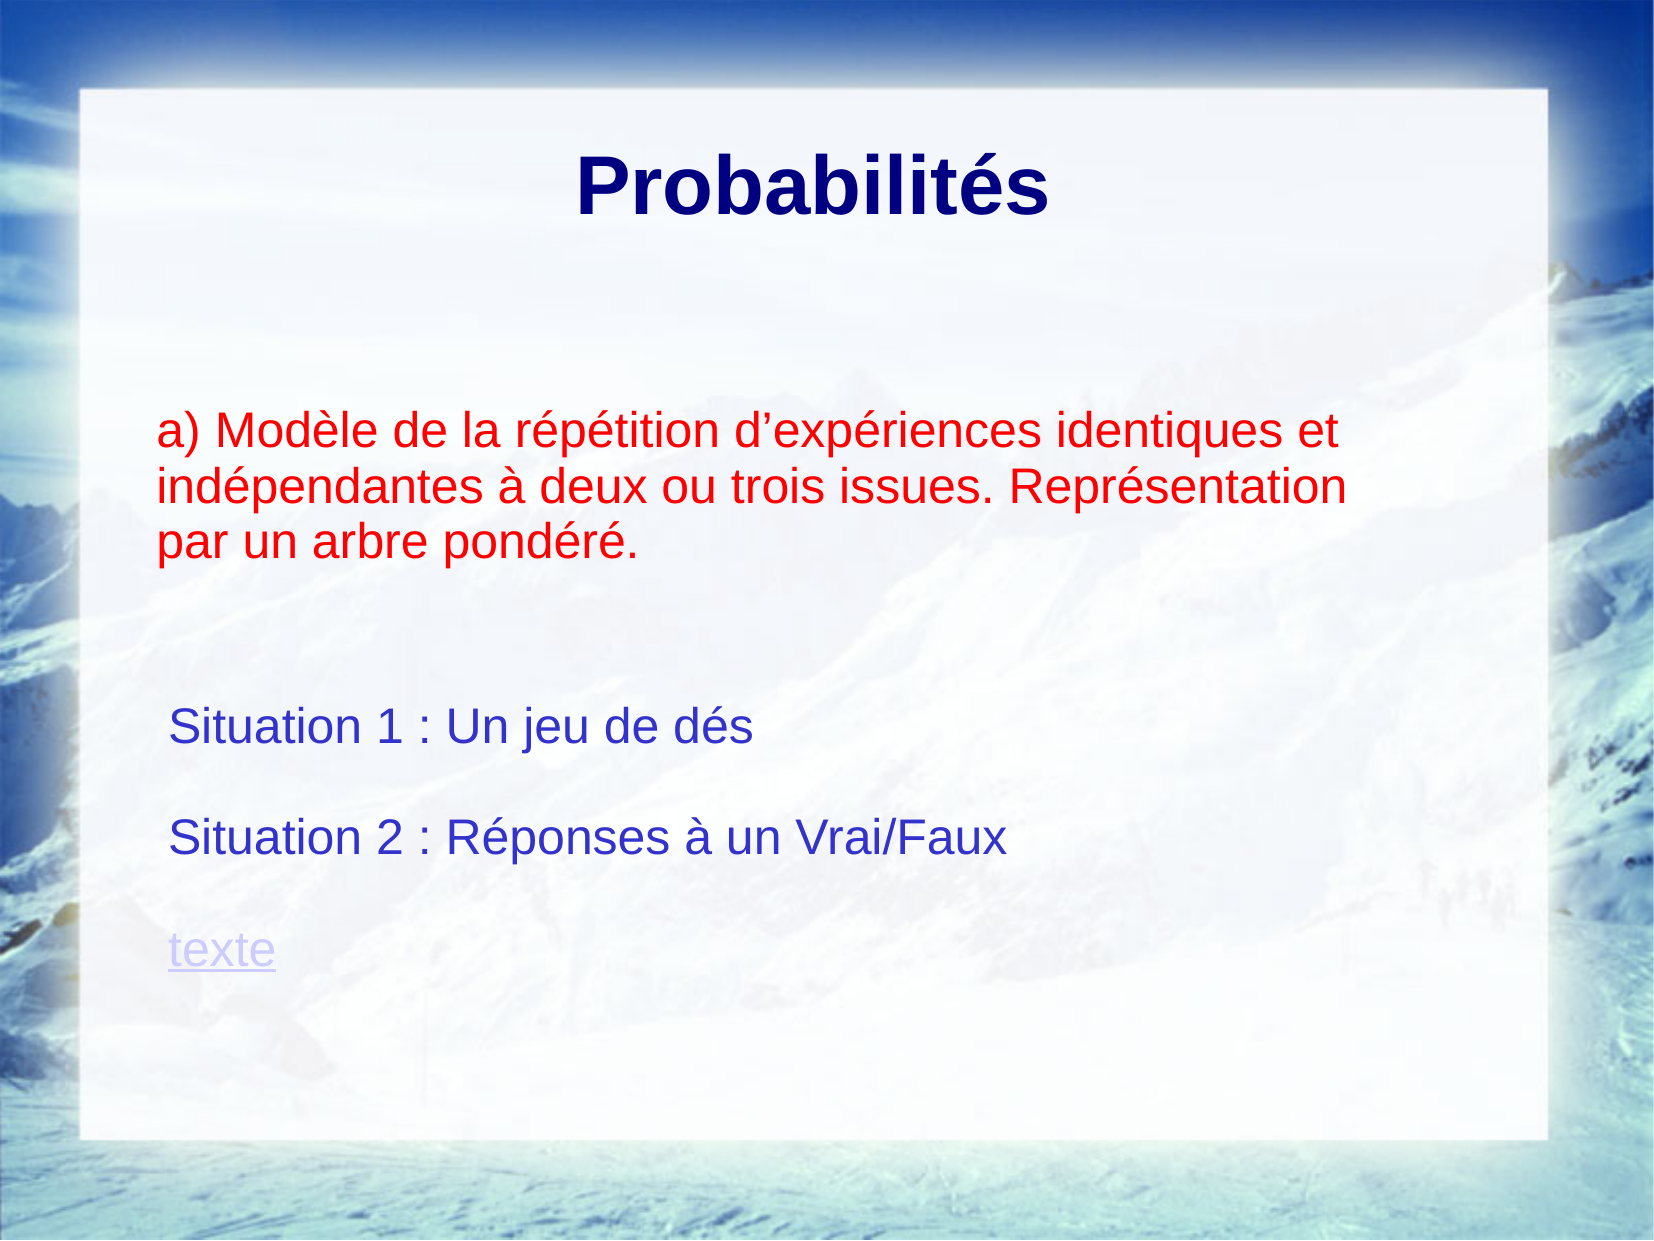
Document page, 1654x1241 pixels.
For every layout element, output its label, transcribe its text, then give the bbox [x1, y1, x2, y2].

text_box Situation 1 : Un jeu de dés Situation 2 : Réponses à un Vrai/Faux texte [153, 691, 1430, 1027]
title Probabilités [104, 132, 1522, 235]
picture [0, 0, 1654, 1240]
text_box a) Modèle de la répétition d’expériences identiques et indépendantes à deux ou trois issues. Représentation par un arbre pondéré. [141, 395, 1418, 578]
